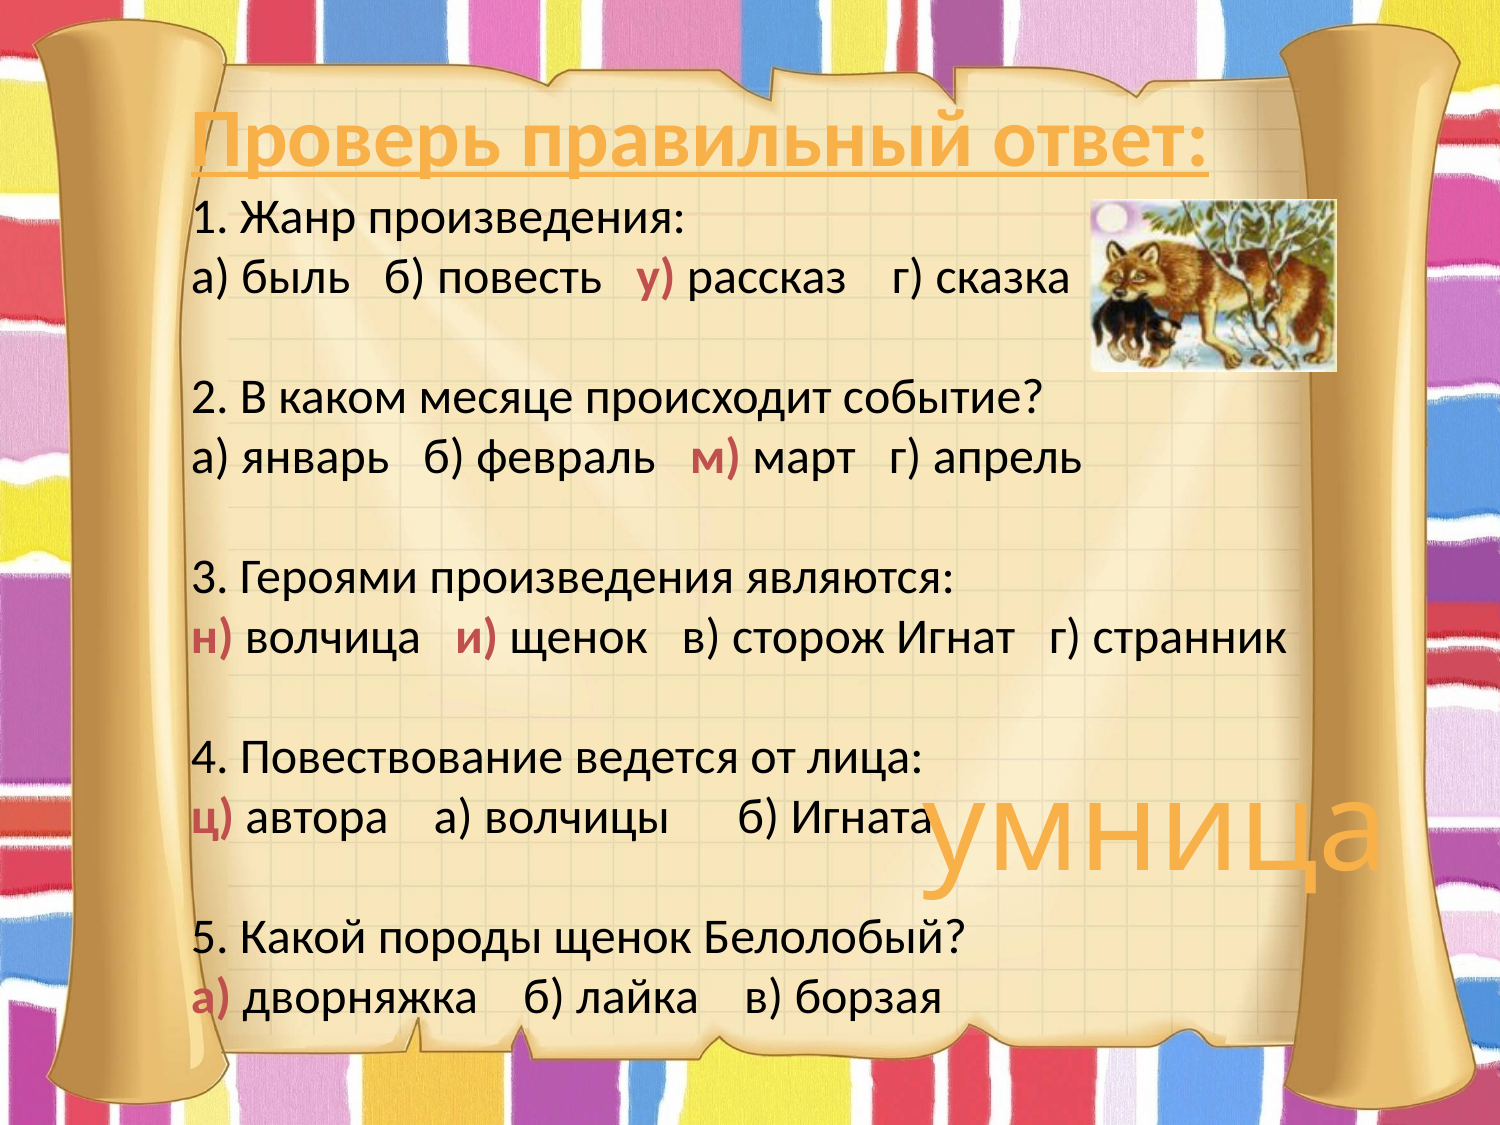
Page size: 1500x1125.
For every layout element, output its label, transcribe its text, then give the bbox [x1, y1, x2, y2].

text_box Проверь правильный ответ: 1. Жанр произведения: а) быль б) повесть у) рассказ г) сказка 2. В каком месяце происходит событие? а) январь б) февраль м) март г) апрель 3. Героями произведения являются: н) волчица и) щенок в) сторож Игнат г) странник 4. Повествование ведется от лица: ц) автора а) волчицы б) Игната 5. Какой породы щенок Белолобый? а) дворняжка б) лайка в) борзая [175, 75, 1336, 1031]
text_box умница [796, 738, 1500, 868]
picture [0, 0, 1500, 1125]
